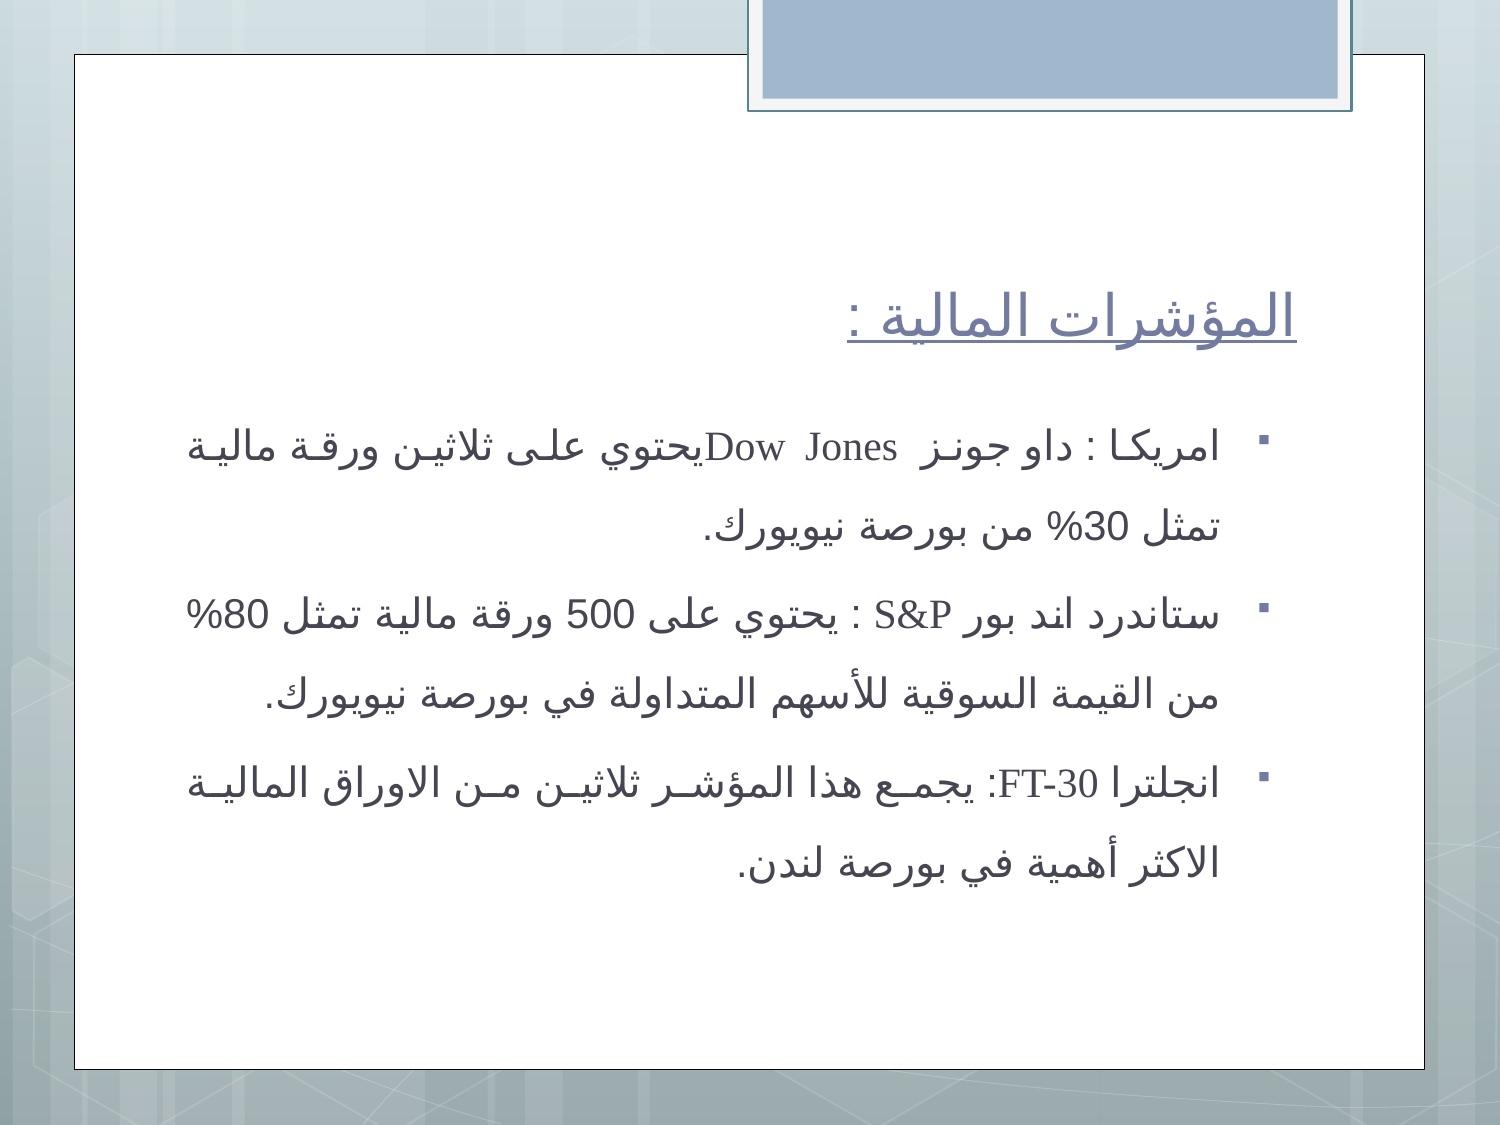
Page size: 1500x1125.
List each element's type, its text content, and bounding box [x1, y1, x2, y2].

list امريكا : داو جونز Dow Jonesيحتوي على ثلاثين ورقة مالية تمثل 30% من بورصة نيويورك. ستاندرد اند بور S&P : يحتوي على 500 ورقة مالية تمثل 80% من القيمة السوقية للأسهم المتداولة في بورصة نيويورك. انجلترا FT-30: يجمع هذا المؤشر ثلاثين من الاوراق المالية الاكثر أهمية في بورصة لندن. [171, 381, 1283, 957]
title المؤشرات المالية : [171, 168, 1324, 357]
